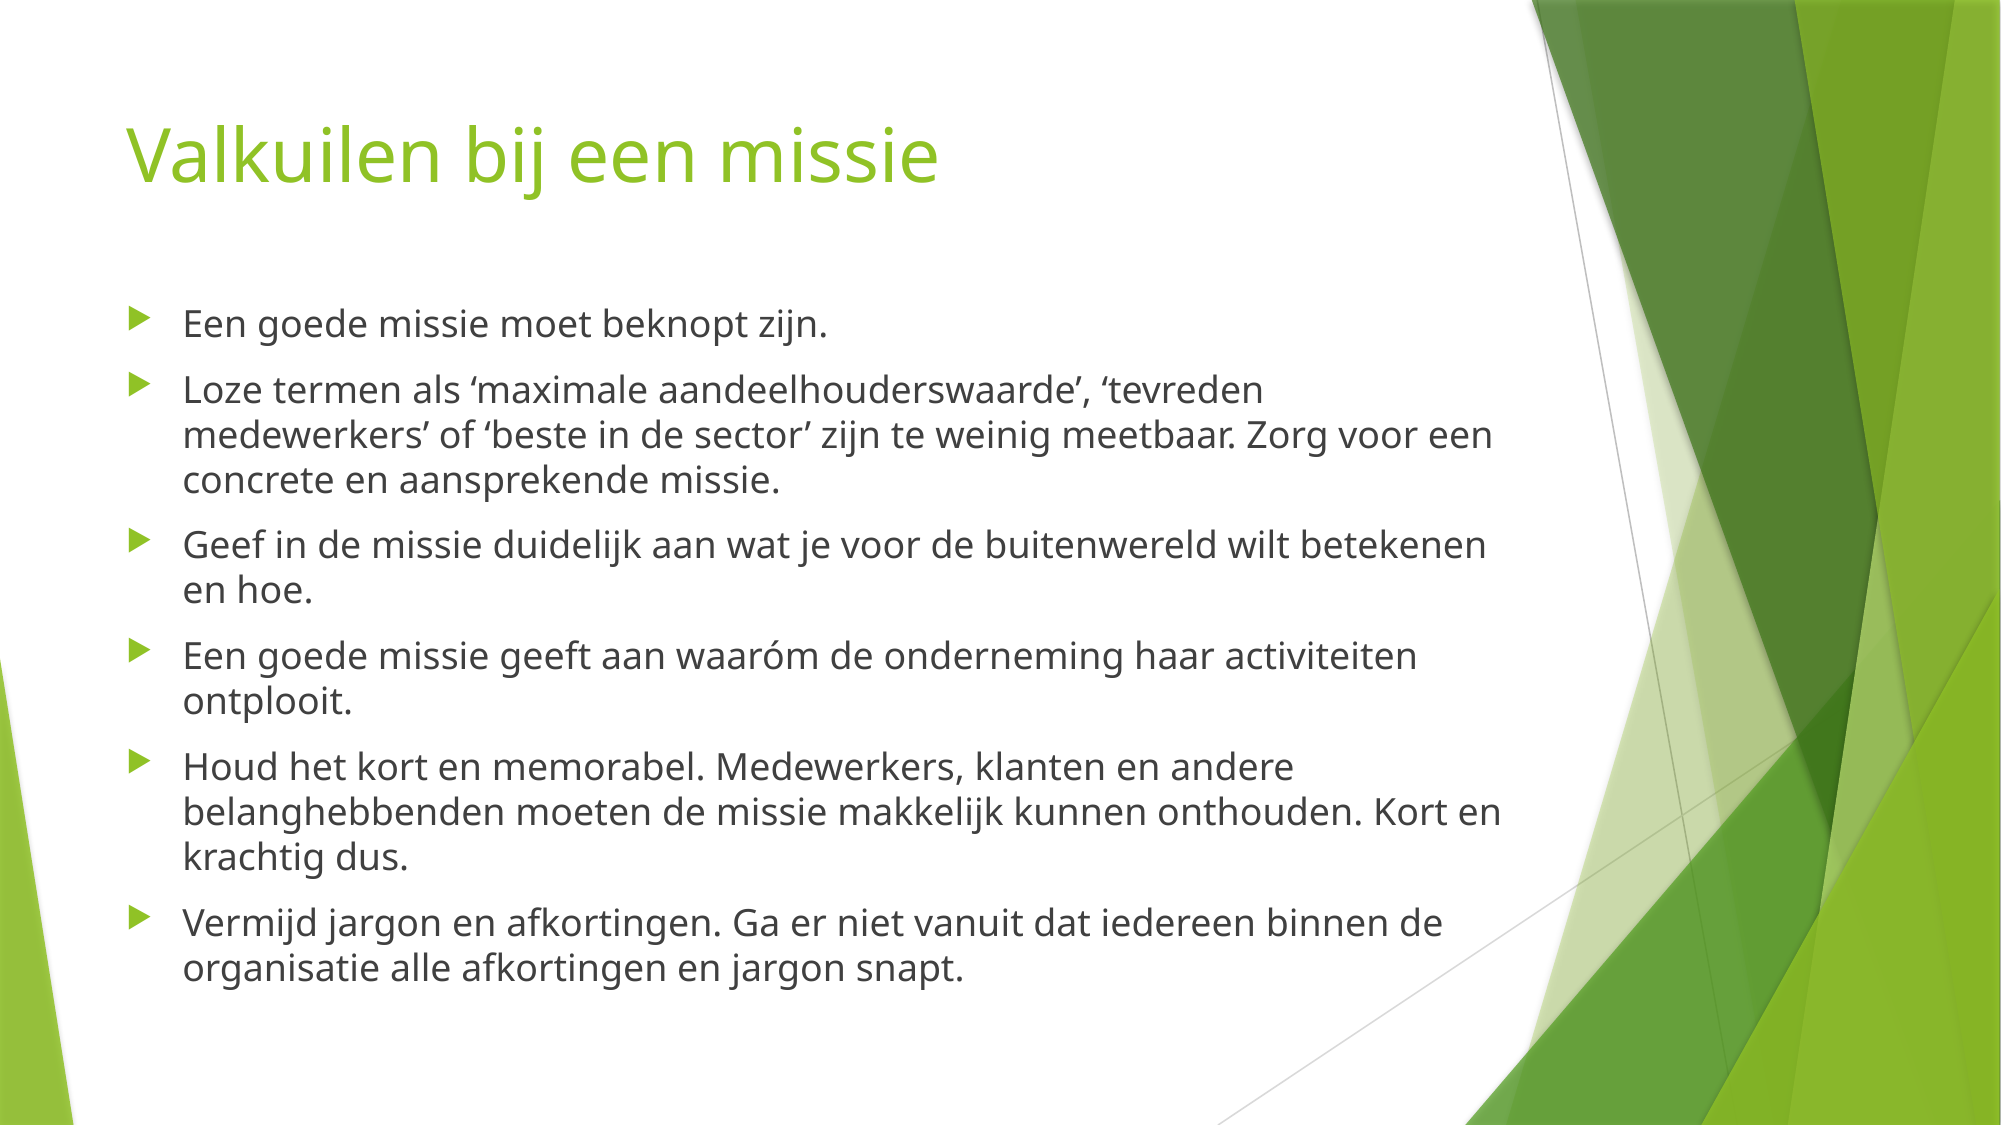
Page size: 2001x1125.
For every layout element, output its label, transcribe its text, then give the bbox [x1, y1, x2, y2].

list Een goede missie moet beknopt zijn. Loze termen als ‘maximale aandeelhouderswaarde’, ‘tevreden medewerkers’ of ‘beste in de sector’ zijn te weinig meetbaar. Zorg voor een concrete en aansprekende missie. Geef in de missie duidelijk aan wat je voor de buitenwereld wilt betekenen en hoe. Een goede missie geeft aan waaróm de onderneming haar activiteiten ontplooit. Houd het kort en memorabel. Medewerkers, klanten en andere belanghebbenden moeten de missie makkelijk kunnen onthouden. Kort en krachtig dus. Vermijd jargon en afkortingen. Ga er niet vanuit dat iedereen binnen de organisatie alle afkortingen en jargon snapt. [111, 292, 1522, 1005]
title Valkuilen bij een missie [111, 99, 1522, 292]
